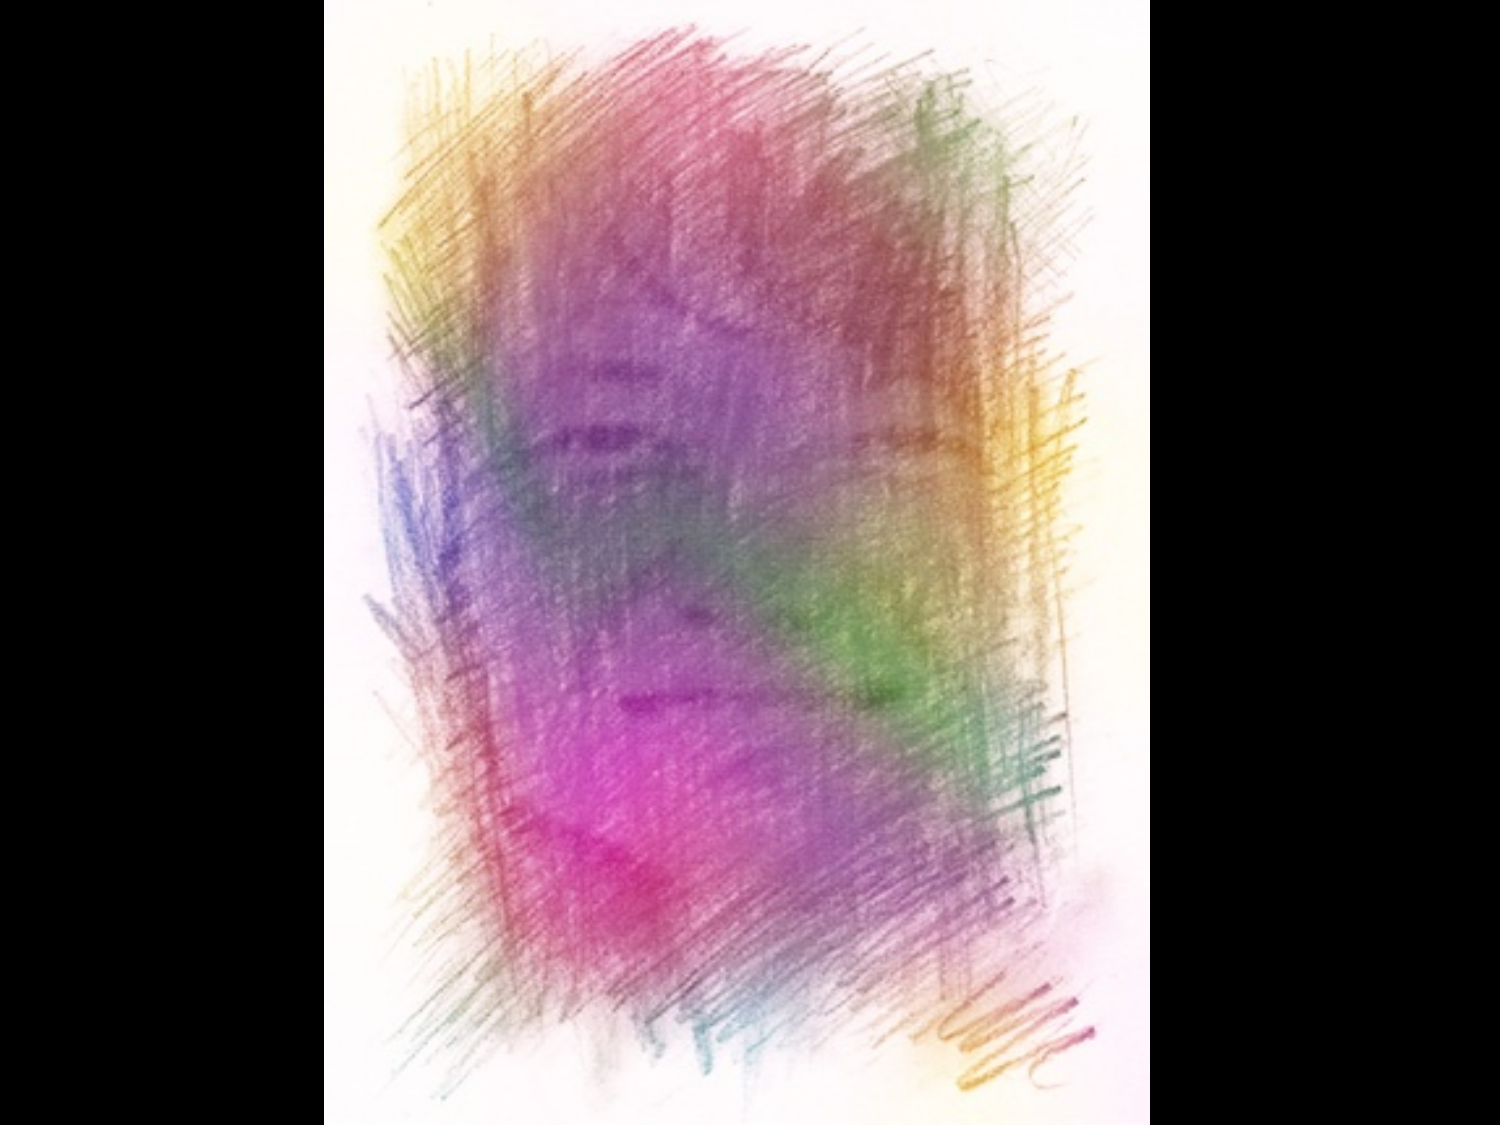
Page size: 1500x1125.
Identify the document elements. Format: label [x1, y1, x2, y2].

picture [324, 0, 1151, 1125]
